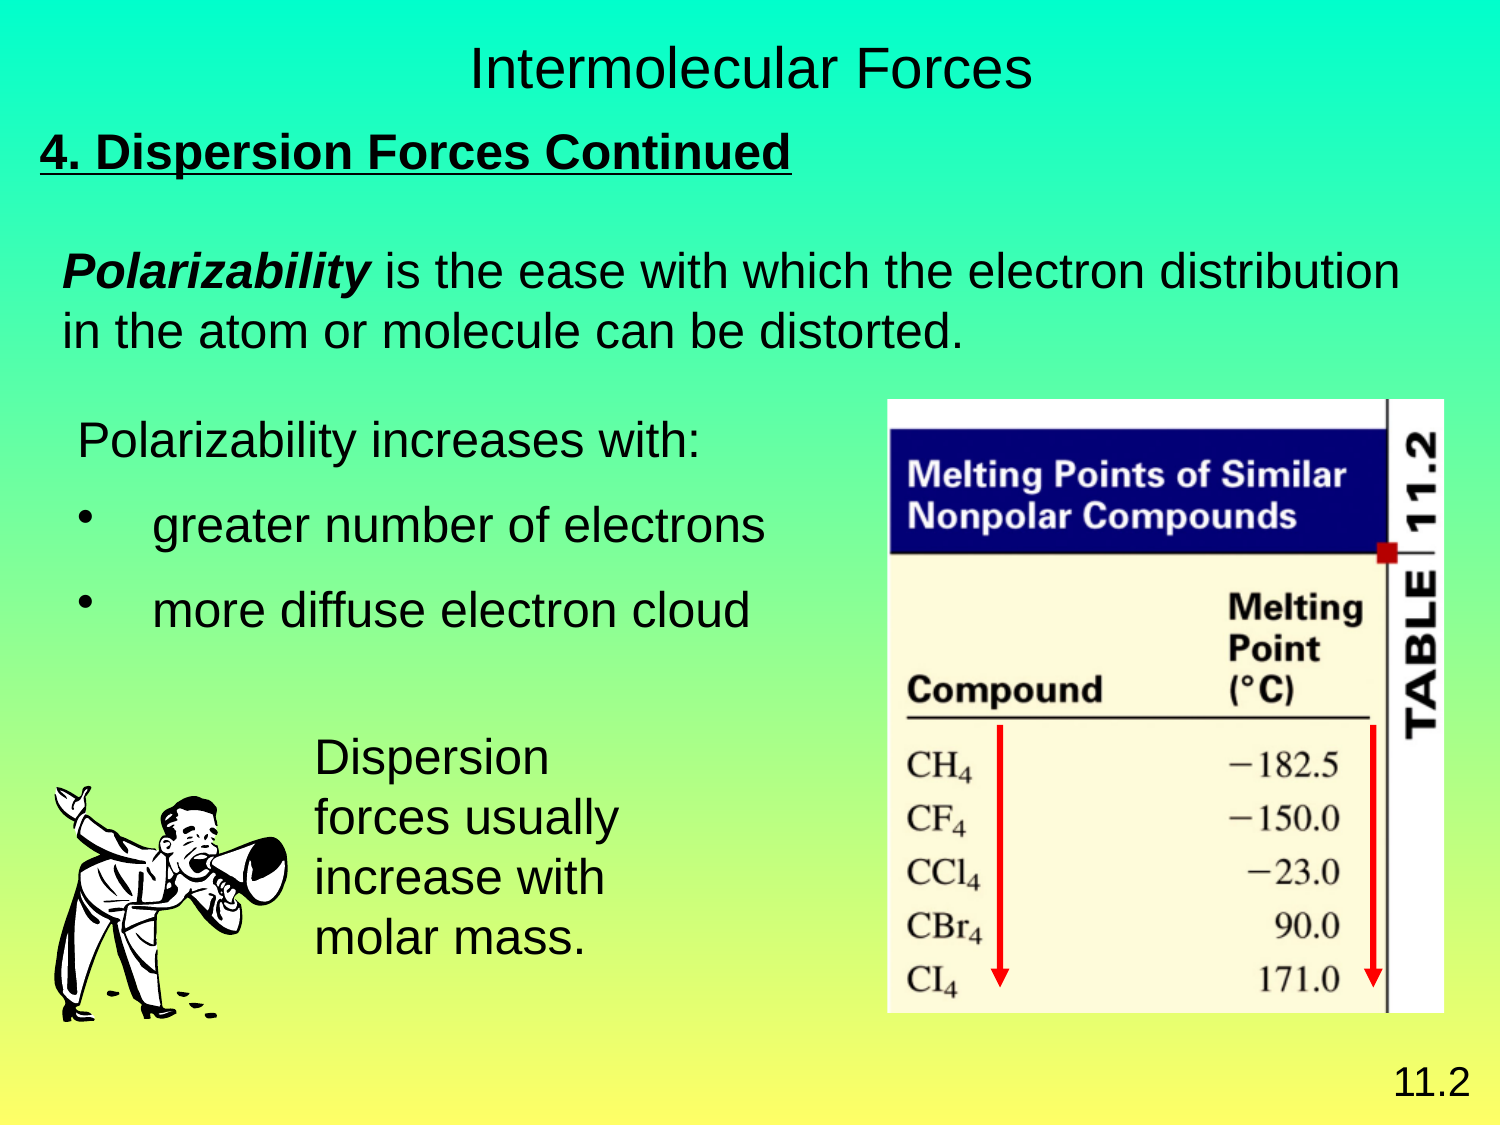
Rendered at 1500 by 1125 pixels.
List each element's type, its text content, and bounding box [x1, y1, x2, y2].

text_box Polarizability is the ease with which the electron distribution in the atom or molecule can be distorted. [47, 231, 1463, 367]
text_box Intermolecular Forces [454, 23, 1049, 108]
text_box Polarizability increases with: greater number of electrons more diffuse electron cloud [62, 399, 886, 645]
picture [887, 399, 1445, 1013]
text_box 11.2 [1377, 1047, 1486, 1113]
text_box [49, 717, 701, 1026]
text_box 4. Dispersion Forces Continued [24, 112, 1463, 188]
